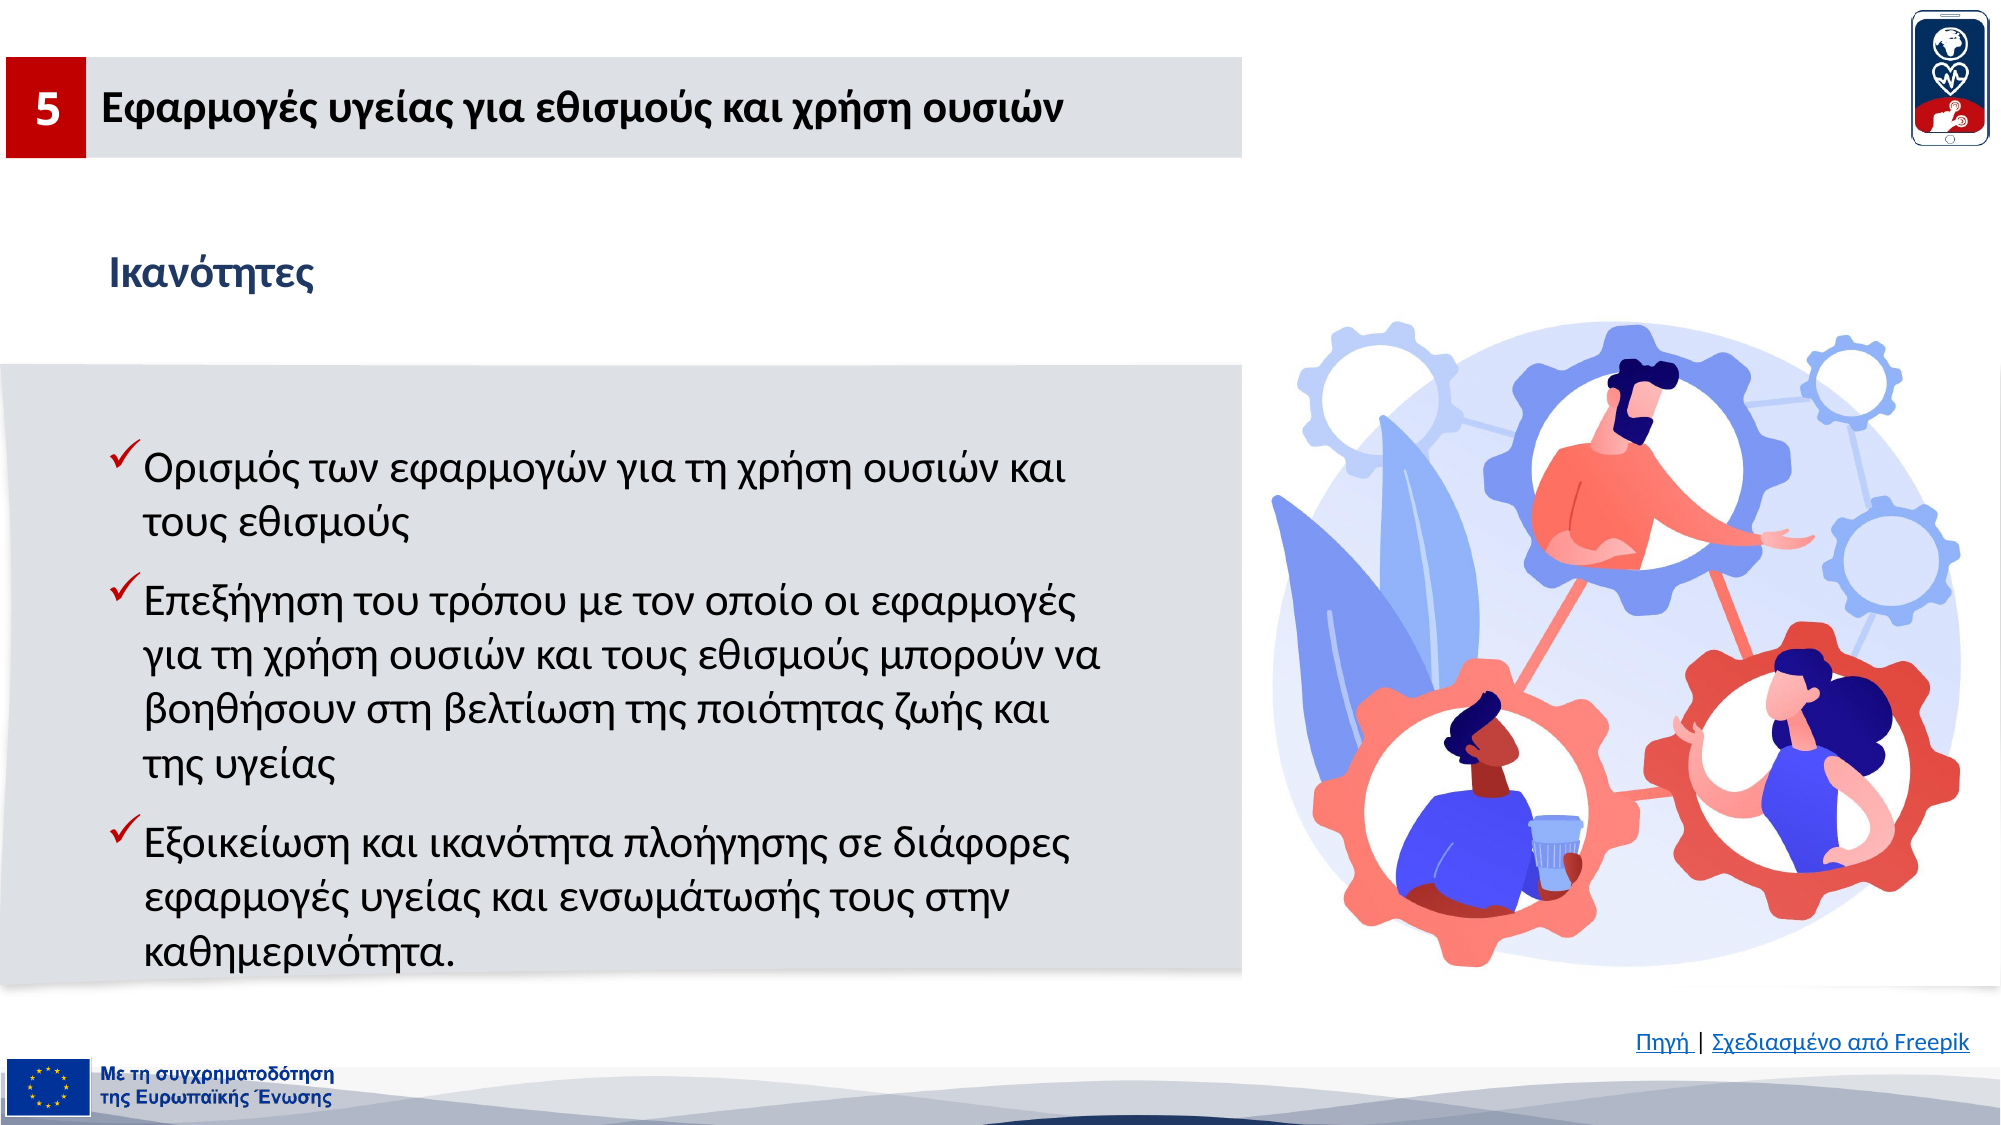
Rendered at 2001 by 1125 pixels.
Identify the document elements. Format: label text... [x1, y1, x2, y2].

list Ορισμός των εφαρμογών για τη χρήση ουσιών και τους εθισμούς Επεξήγηση του τρόπου με τον οποίο οι εφαρμογές για τη χρήση ουσιών και τους εθισμούς μπορούν να βοηθήσουν στη βελτίωση της ποιότητας ζωής και της υγείας Εξοικείωση και ικανότητα πλοήγησης σε διάφορες εφαρμογές υγείας και ενσωμάτωσής τους στην καθημερινότητα. [91, 429, 1128, 986]
text_box Πηγή | Σχεδιασμένο από Freepik [1589, 1017, 1986, 1063]
text_box [5, 56, 87, 159]
picture [0, 1054, 2001, 1125]
picture [1241, 302, 2000, 986]
text_box 5 [20, 71, 89, 142]
title Ικανότητες [93, 221, 1819, 324]
picture [1911, 10, 1990, 146]
text_box Εφαρμογές υγείας για εθισμούς και χρήση ουσιών [86, 57, 1242, 158]
